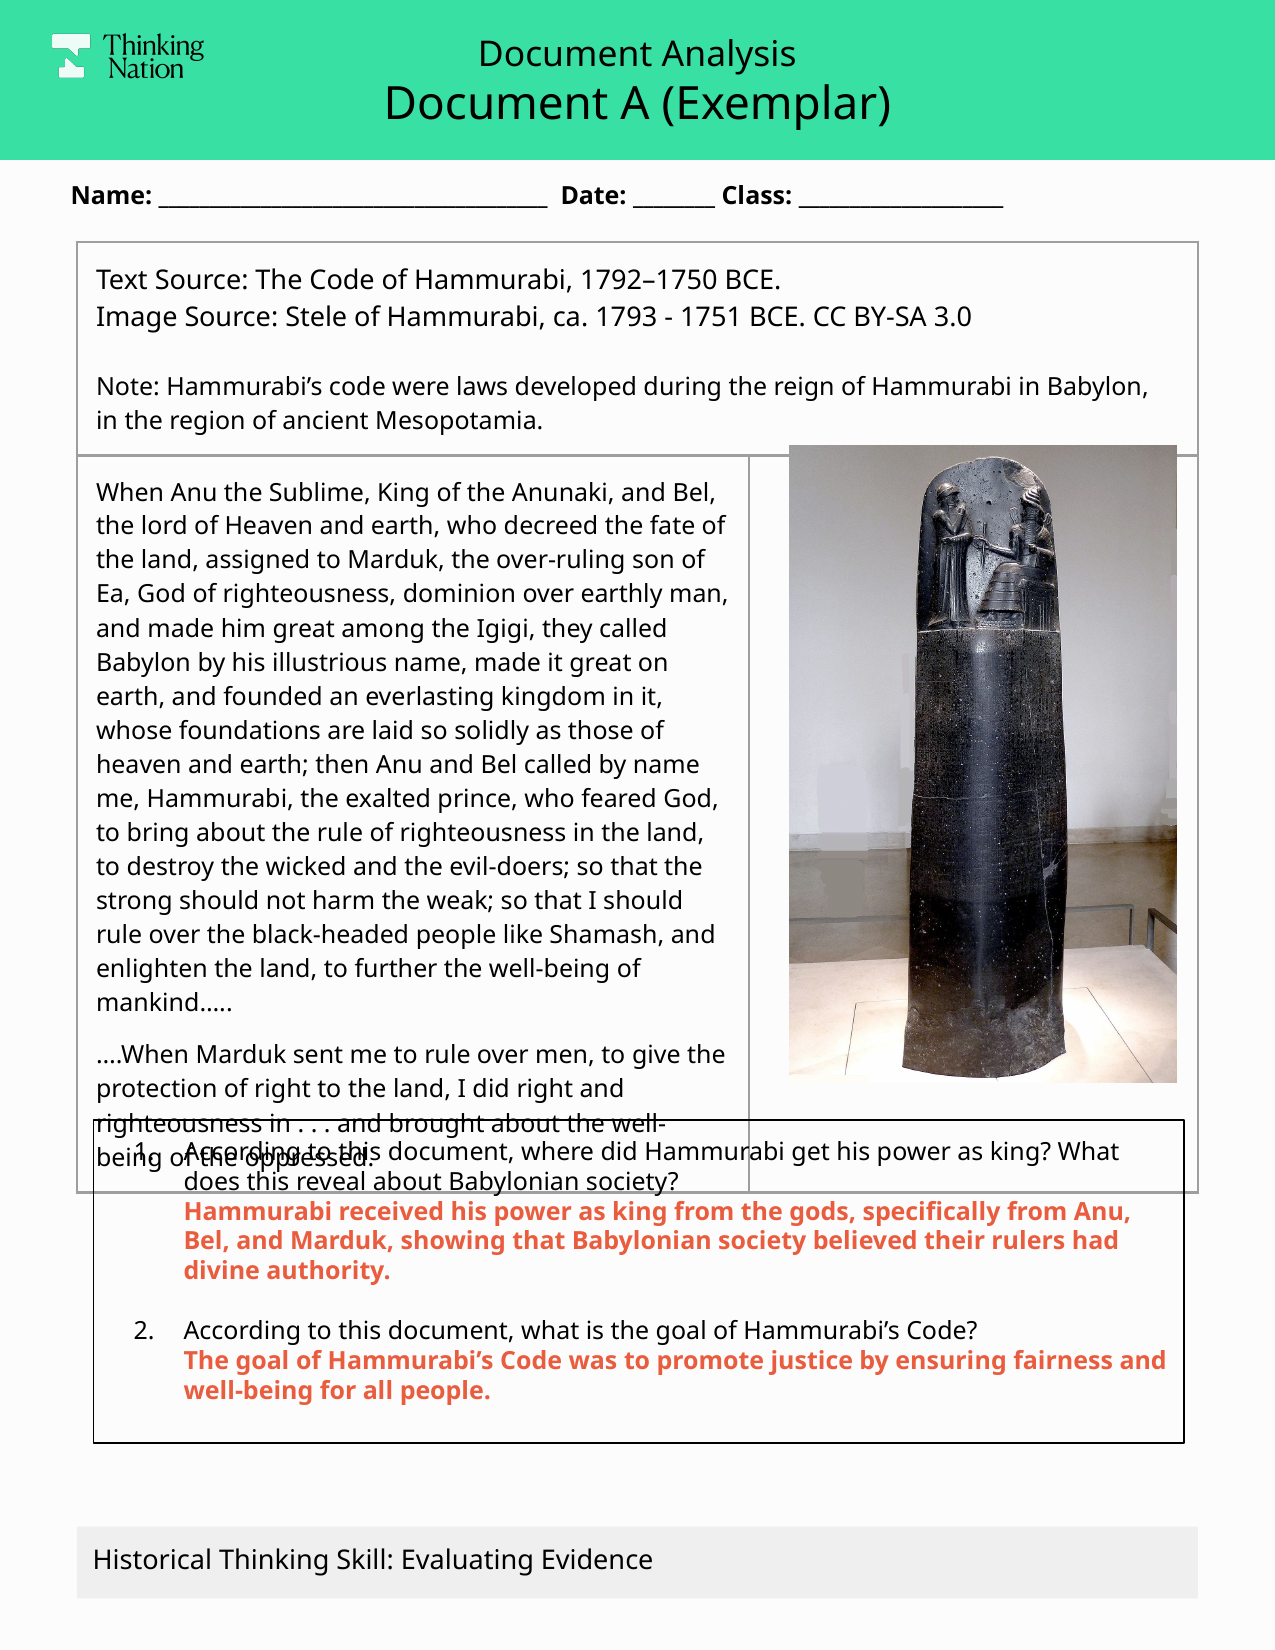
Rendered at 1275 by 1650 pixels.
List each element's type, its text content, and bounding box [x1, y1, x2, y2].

table_header Text Source: The Code of Hammurabi, 1792–1750 BCE. Image Source: Stele of Hammurabi, ca. 1793 - 1751 BCE. CC BY-SA 3.0 Note: Hammurabi’s code were laws developed during the reign of Hammurabi in Babylon, in the region of ancient Mesopotamia. [78, 243, 1197, 454]
text_box According to this document, where did Hammurabi get his power as king? What does this reveal about Babylonian society? Hammurabi received his power as king from the gods, specifically from Anu, Bel, and Marduk, showing that Babylonian society believed their rulers had divine authority. According to this document, what is the goal of Hammurabi’s Code? The goal of Hammurabi’s Code was to promote justice by ensuring fairness and well-being for all people. [93, 1120, 1184, 1443]
picture [788, 445, 1177, 1083]
text_box Historical Thinking Skill: Evaluating Evidence [76, 1526, 1198, 1599]
text_box Document Analysis Document A (Exemplar) [0, 0, 1275, 160]
text_box Name: ______________________________________ Date: ________ Class: ____________________ [55, 164, 1223, 224]
table_cell [750, 457, 1197, 1191]
picture [35, 19, 210, 93]
table_cell When Anu the Sublime, King of the Anunaki, and Bel, the lord of Heaven and earth, who decreed the fate of the land, assigned to Marduk, the over-ruling son of Ea, God of righteousness, dominion over earthly man, and made him great among the Igigi, they called Babylon by his illustrious name, made it great on earth, and founded an everlasting kingdom in it, whose foundations are laid so solidly as those of heaven and earth; then Anu and Bel called by name me, Hammurabi, the exalted prince, who feared God, to bring about the rule of righteousness in the land, to destroy the wicked and the evil-doers; so that the strong should not harm the weak; so that I should rule over the black-headed people like Shamash, and enlighten the land, to further the well-being of mankind….. ….When Marduk sent me to rule over men, to give the protection of right to the land, I did right and righteousness in . . . and brought about the well-being of the oppressed. [78, 457, 748, 1191]
